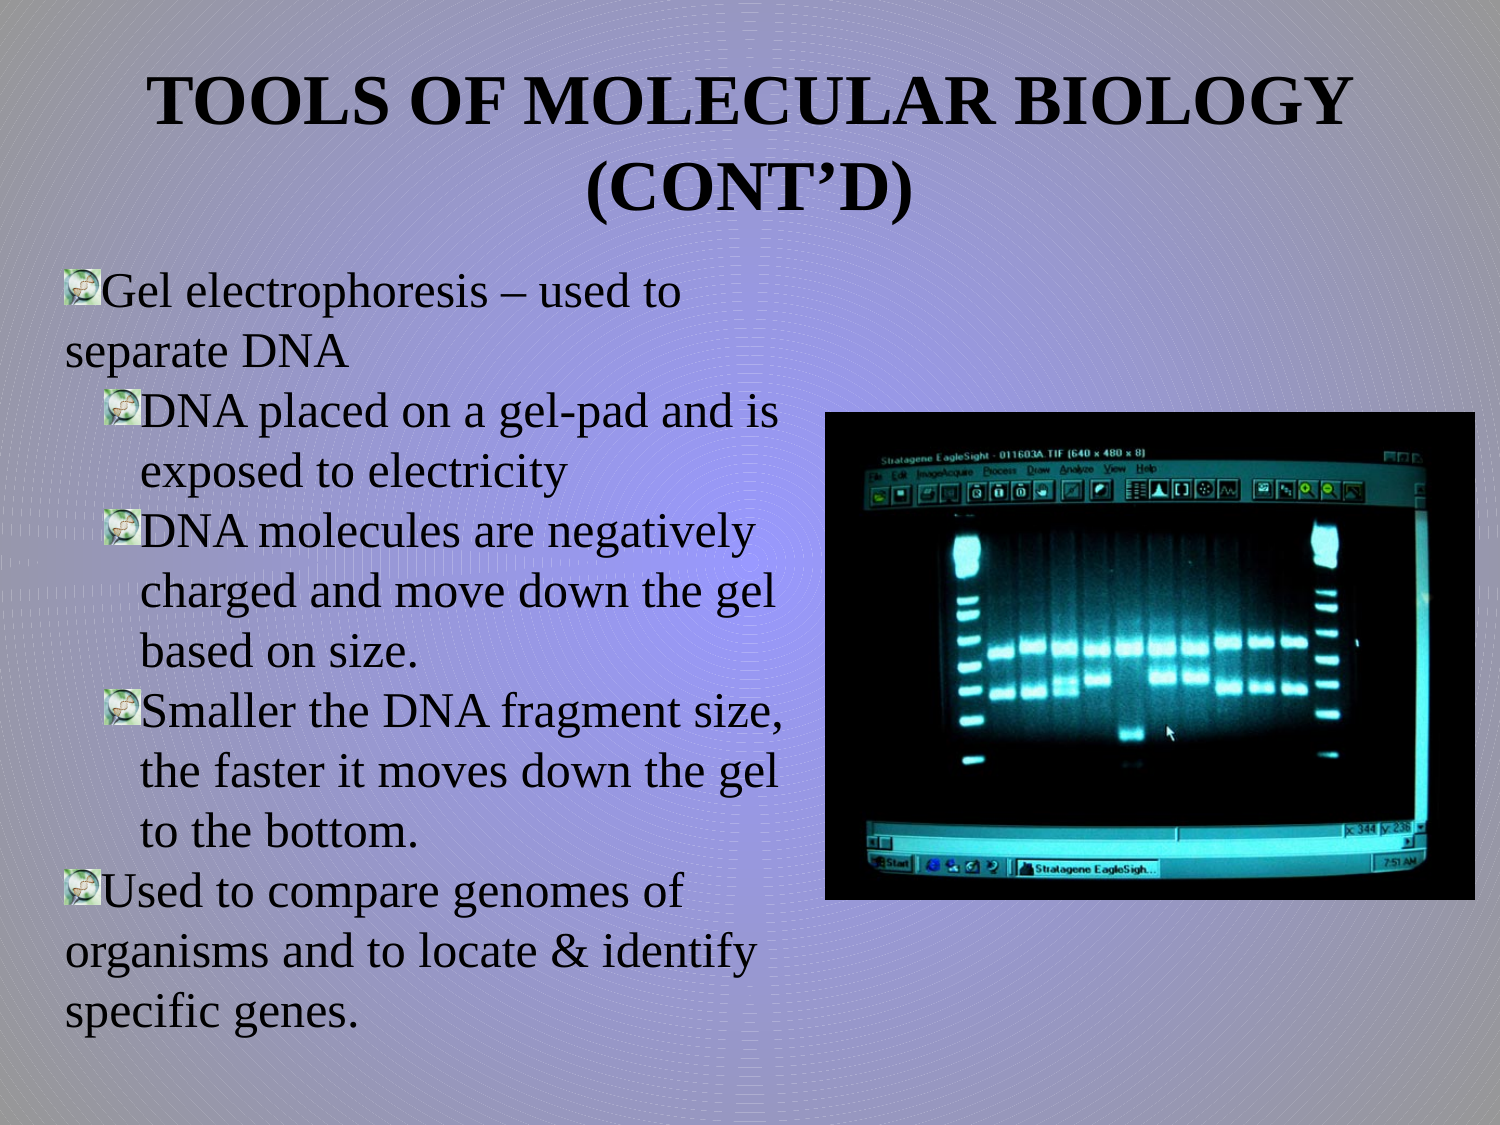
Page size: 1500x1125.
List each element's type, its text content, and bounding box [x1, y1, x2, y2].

picture [64, 269, 101, 305]
picture [104, 689, 141, 725]
picture [104, 509, 141, 545]
picture [824, 412, 1476, 901]
picture [104, 389, 141, 425]
title Tools of Molecular Biology (Cont’d) [75, 45, 1425, 233]
text_box Gel electrophoresis – used to separate DNA DNA placed on a gel-pad and is exposed to electricity DNA molecules are negatively charged and move down the gel based on size. Smaller the DNA fragment size, the faster it moves down the gel to the bottom. Used to compare genomes of organisms and to locate & identify specific genes. [49, 249, 800, 1045]
picture [64, 869, 101, 905]
